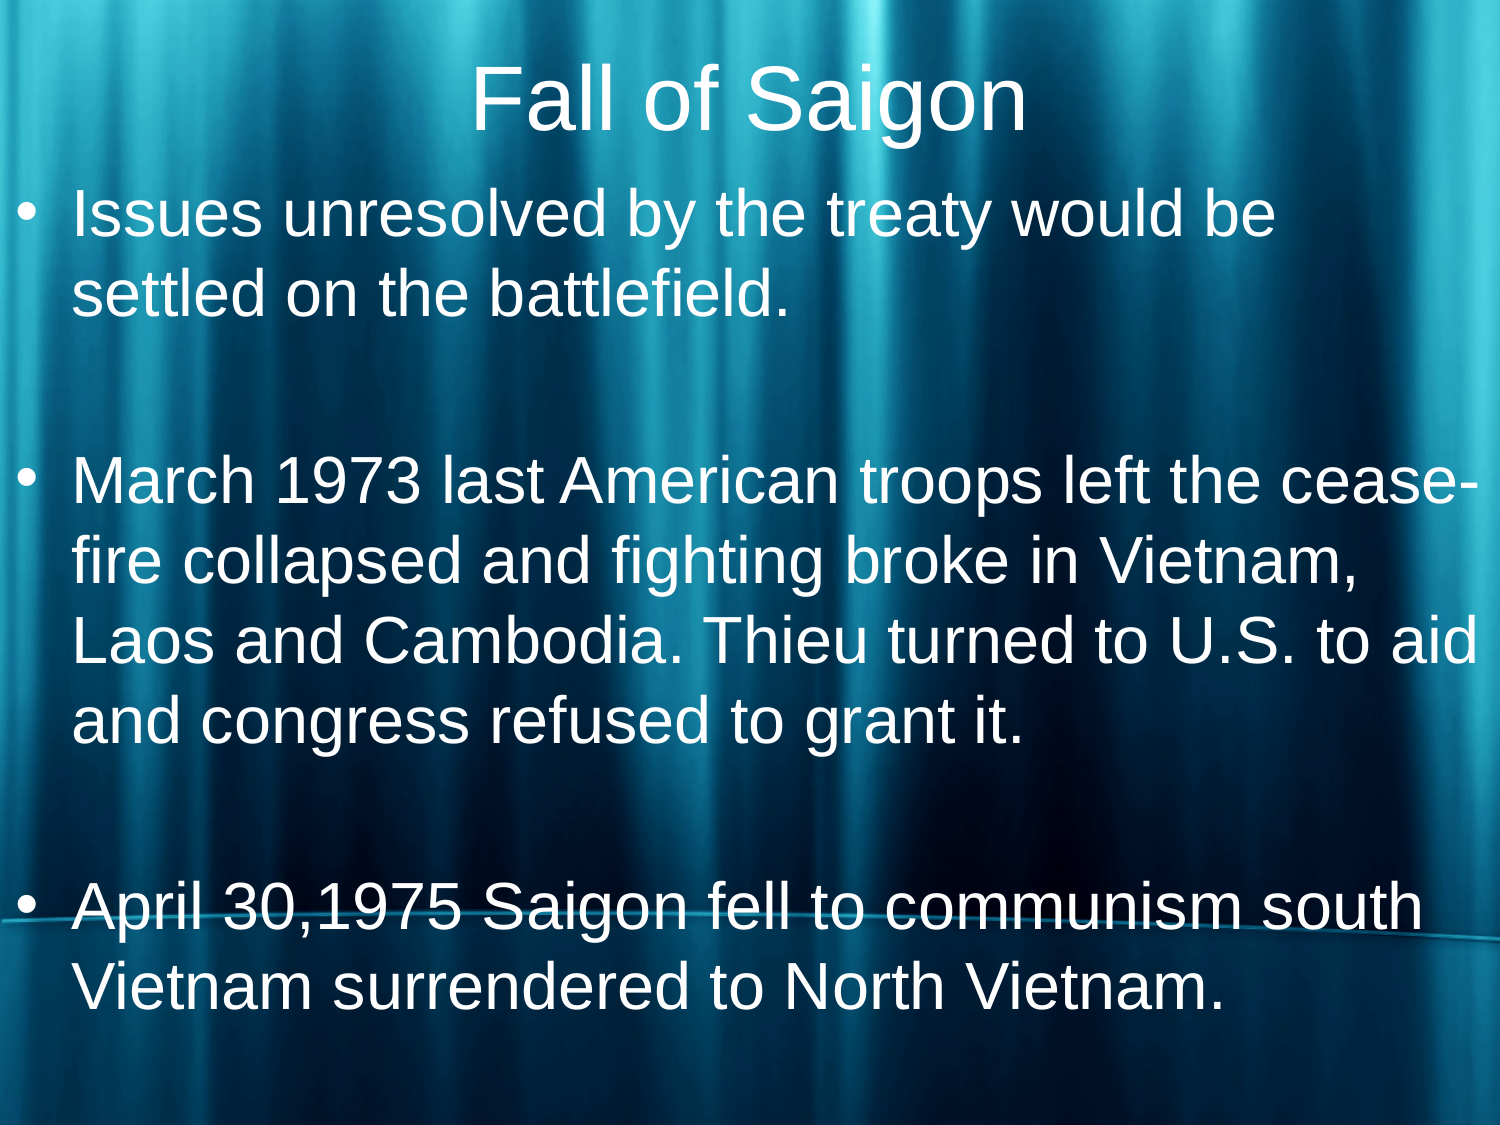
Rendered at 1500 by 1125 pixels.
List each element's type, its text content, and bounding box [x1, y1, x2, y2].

title Fall of Saigon [0, 0, 1500, 162]
list Issues unresolved by the treaty would be settled on the battlefield. March 1973 last American troops left the cease-fire collapsed and fighting broke in Vietnam, Laos and Cambodia. Thieu turned to U.S. to aid and congress refused to grant it. April 30,1975 Saigon fell to communism south Vietnam surrendered to North Vietnam. [0, 162, 1500, 1125]
